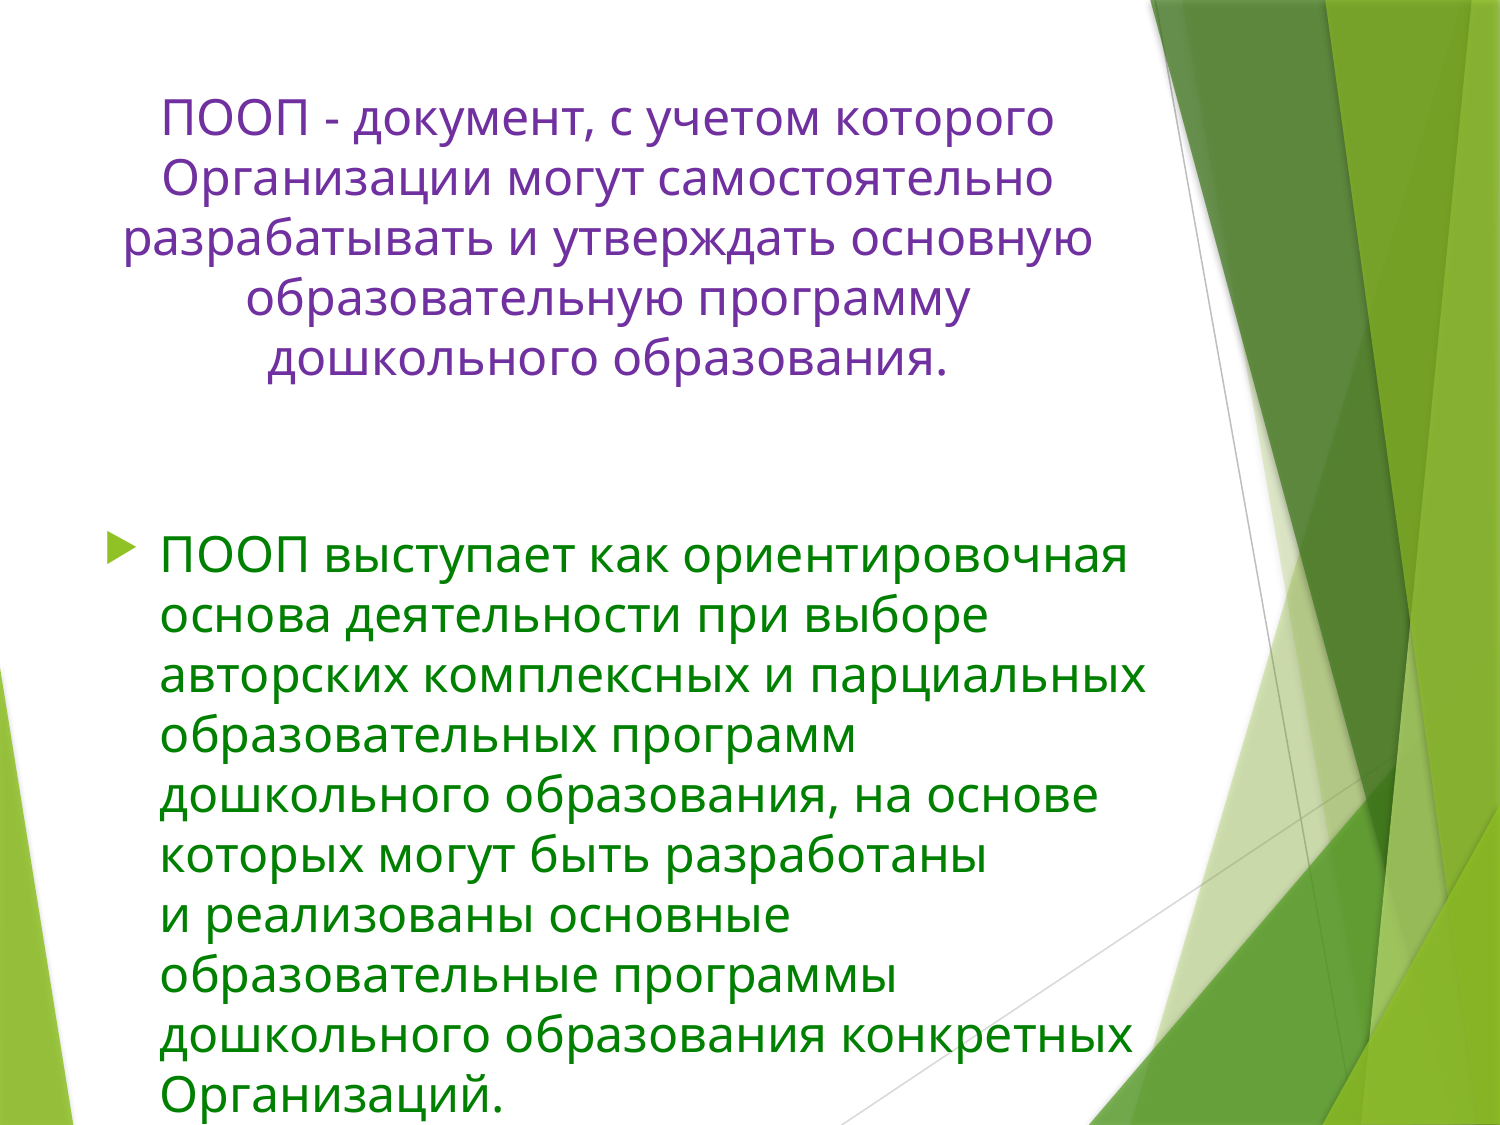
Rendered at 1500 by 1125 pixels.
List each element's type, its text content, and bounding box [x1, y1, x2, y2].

title ПООП - документ, с учетом которого Организации могут самостоятельно разрабатывать и утверждать основную образовательную программу дошкольного образования. [64, 78, 1152, 409]
list ПООП выступает как ориентировочная основа деятельности при выборе авторских комплексных и парциальных образовательных программ дошкольного образования, на основе которых могут быть разработаны и реализованы основные образовательные программы дошкольного образования конкретных Организаций. [88, 515, 1211, 1012]
